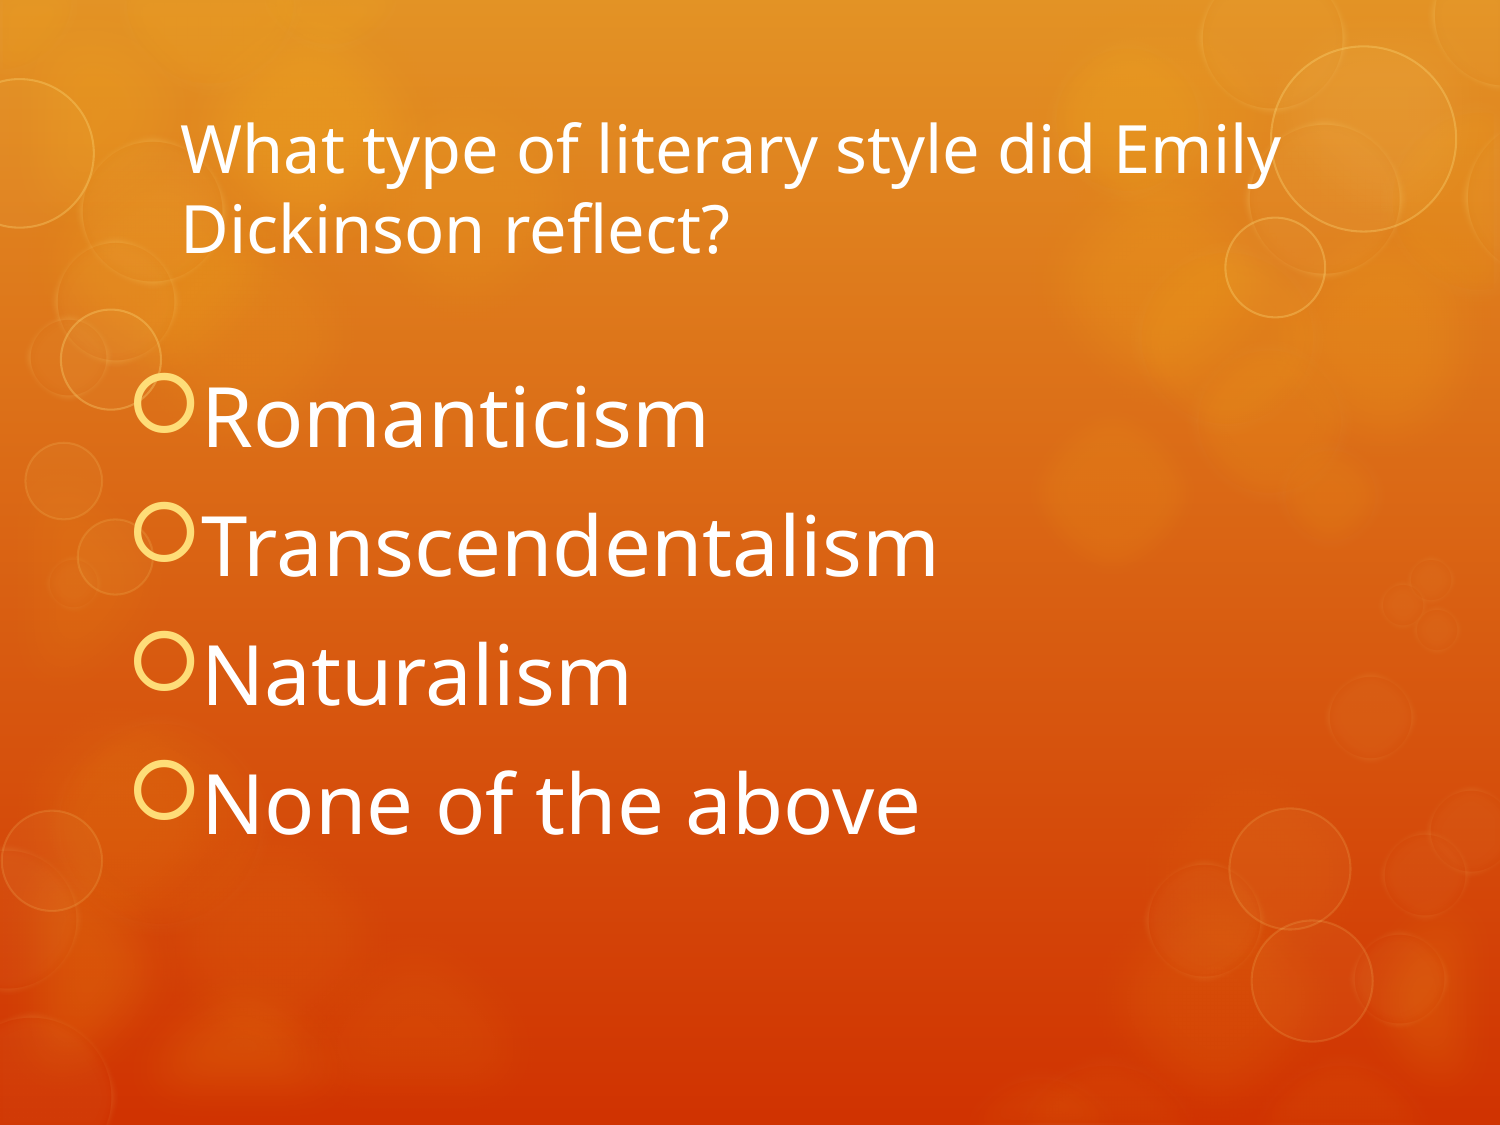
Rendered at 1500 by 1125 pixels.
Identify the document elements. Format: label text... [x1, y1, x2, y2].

title What type of literary style did Emily Dickinson reflect? [165, 110, 1335, 263]
list Romanticism Transcendentalism Naturalism None of the above [112, 275, 1282, 940]
